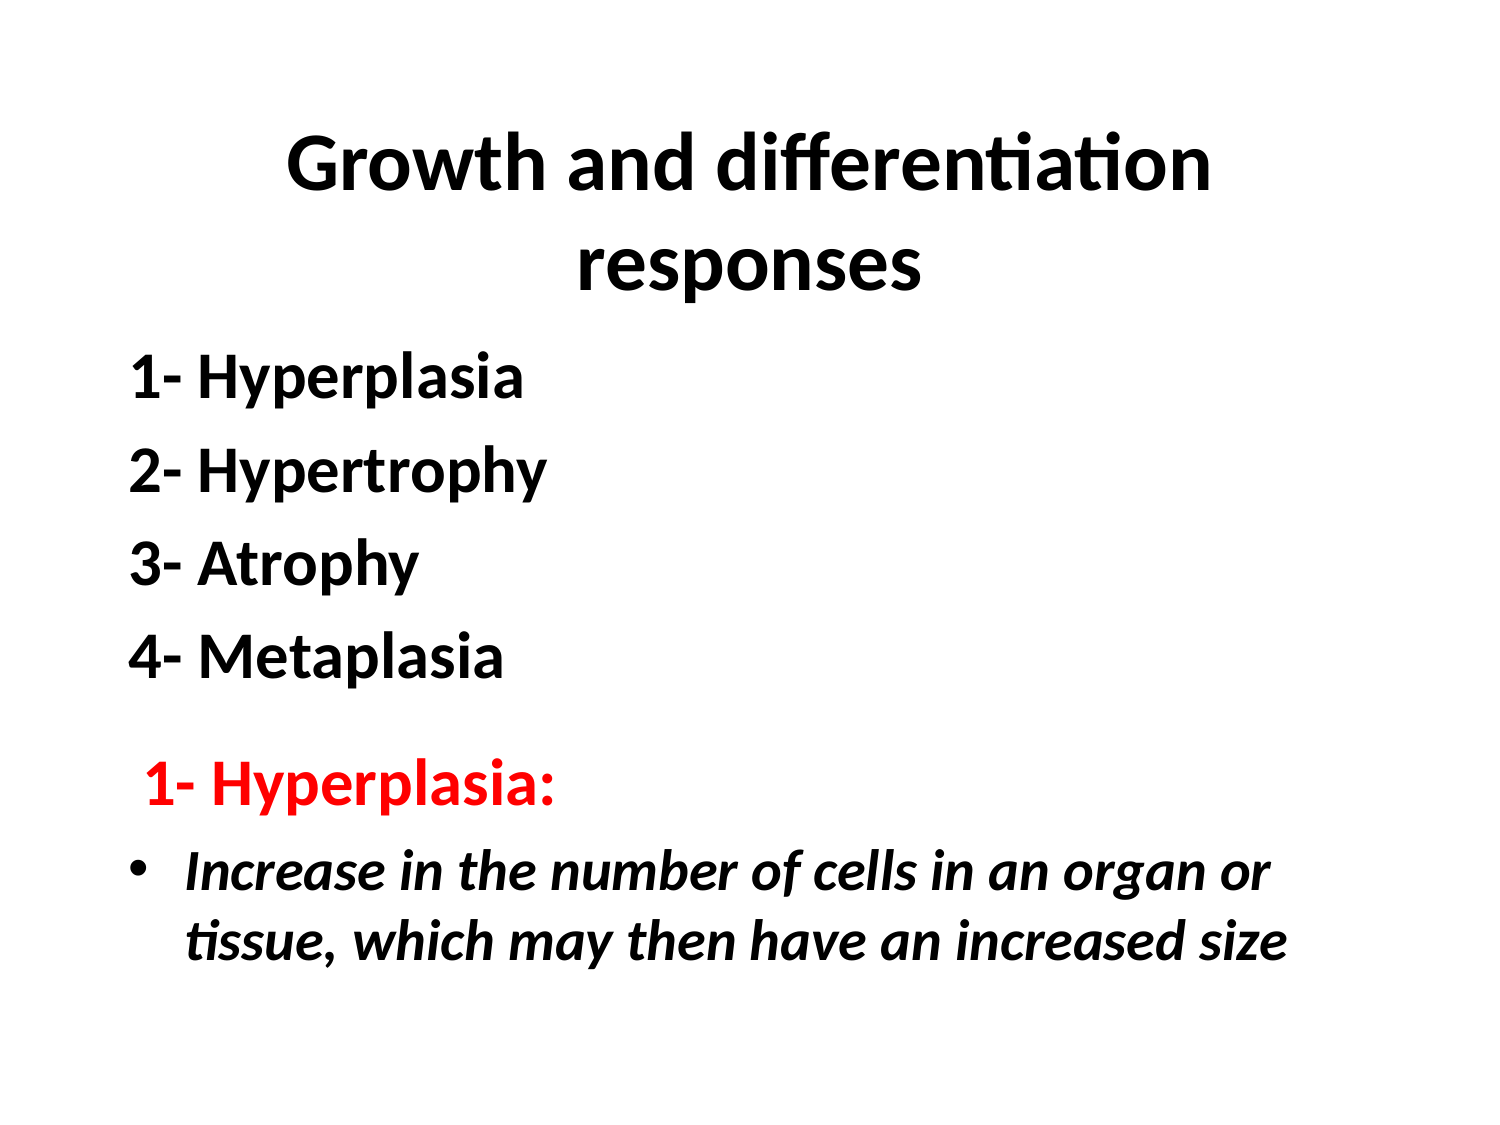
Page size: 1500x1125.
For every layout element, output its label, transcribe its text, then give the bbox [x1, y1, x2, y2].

text_box Increase in the number of cells in an organ or tissue, which may then have an increased size [113, 824, 1389, 1113]
text_box 1- Hyperplasia: [112, 731, 588, 825]
text_box Growth and differentiation responses [112, 99, 1388, 288]
text_box 1- Hyperplasia 2- Hypertrophy 3- Atrophy 4- Metaplasia [113, 324, 1389, 713]
